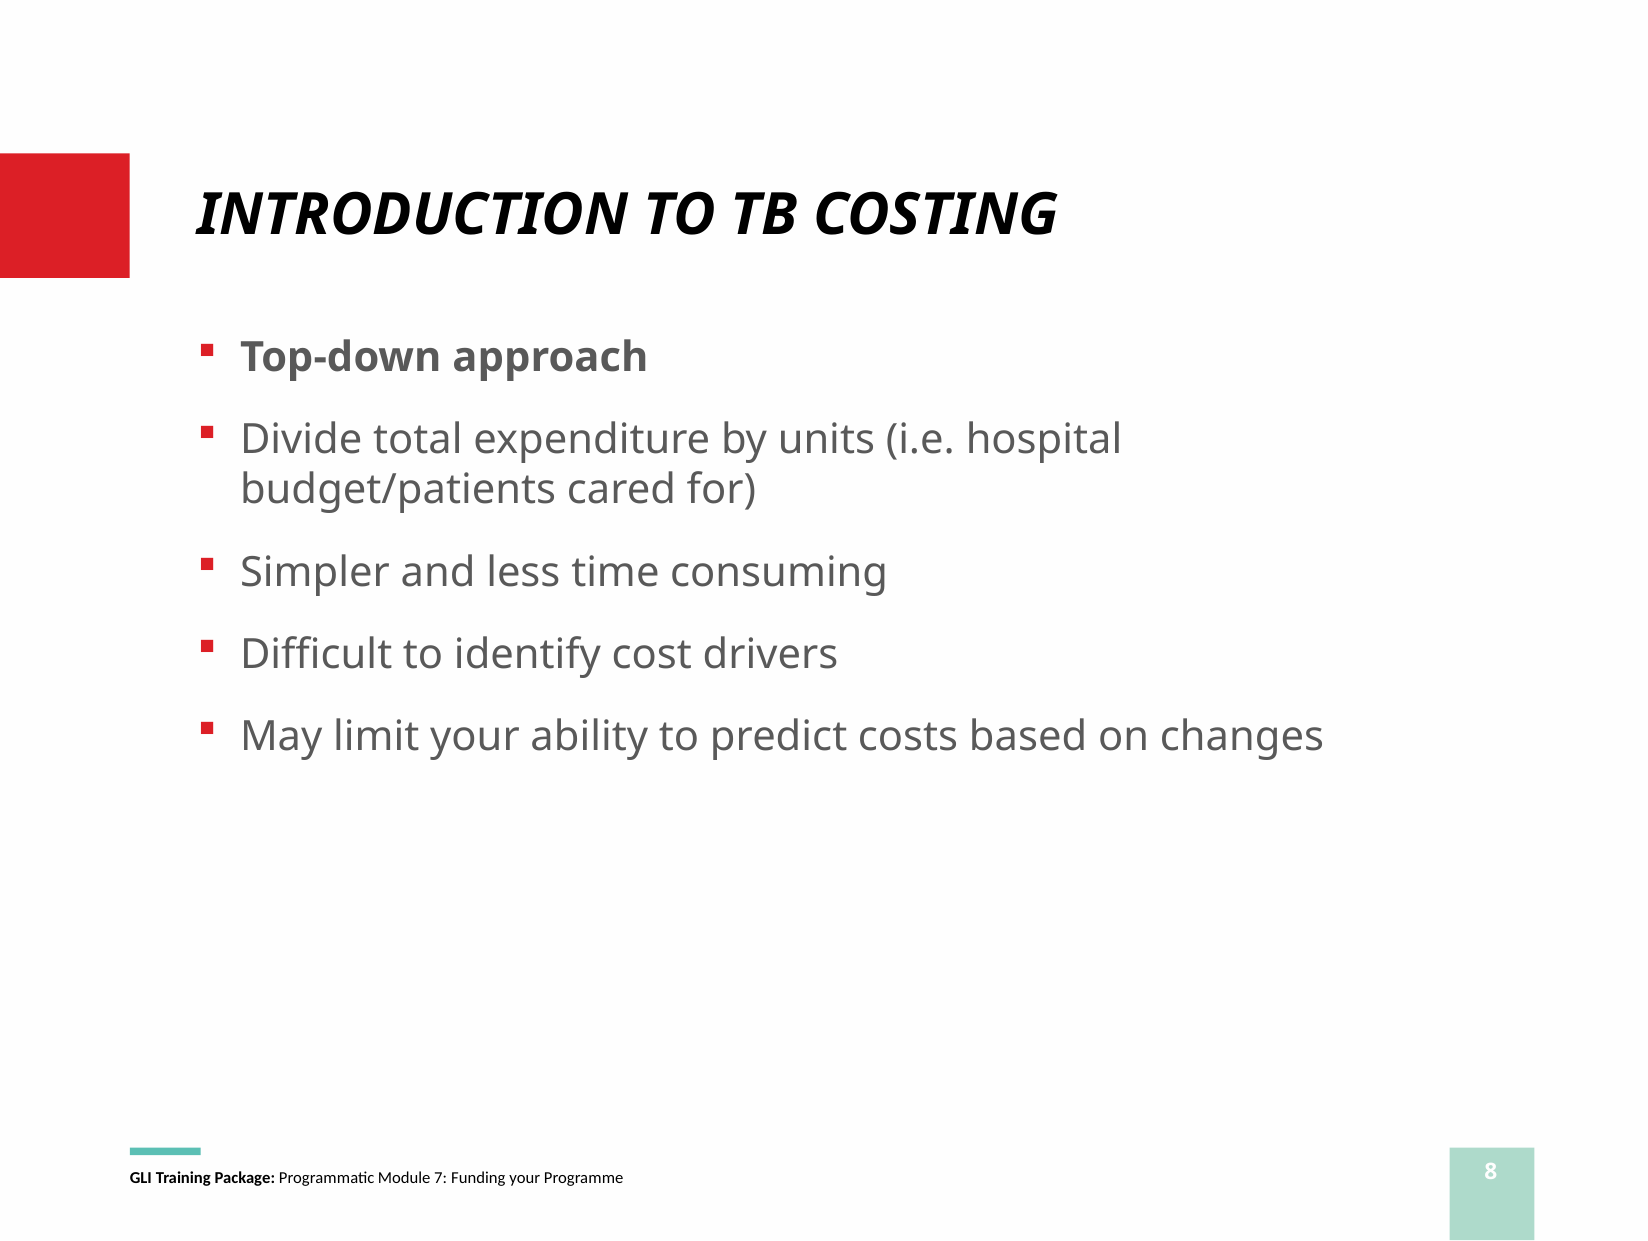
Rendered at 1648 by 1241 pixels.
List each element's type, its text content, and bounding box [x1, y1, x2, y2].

title INTRODUCTION TO TB COSTING [197, 153, 1450, 278]
list Top-down approach Divide total expenditure by units (i.e. hospital budget/patients cared for) Simpler and less time consuming Difficult to identify cost drivers May limit your ability to predict costs based on changes [197, 330, 1450, 1087]
